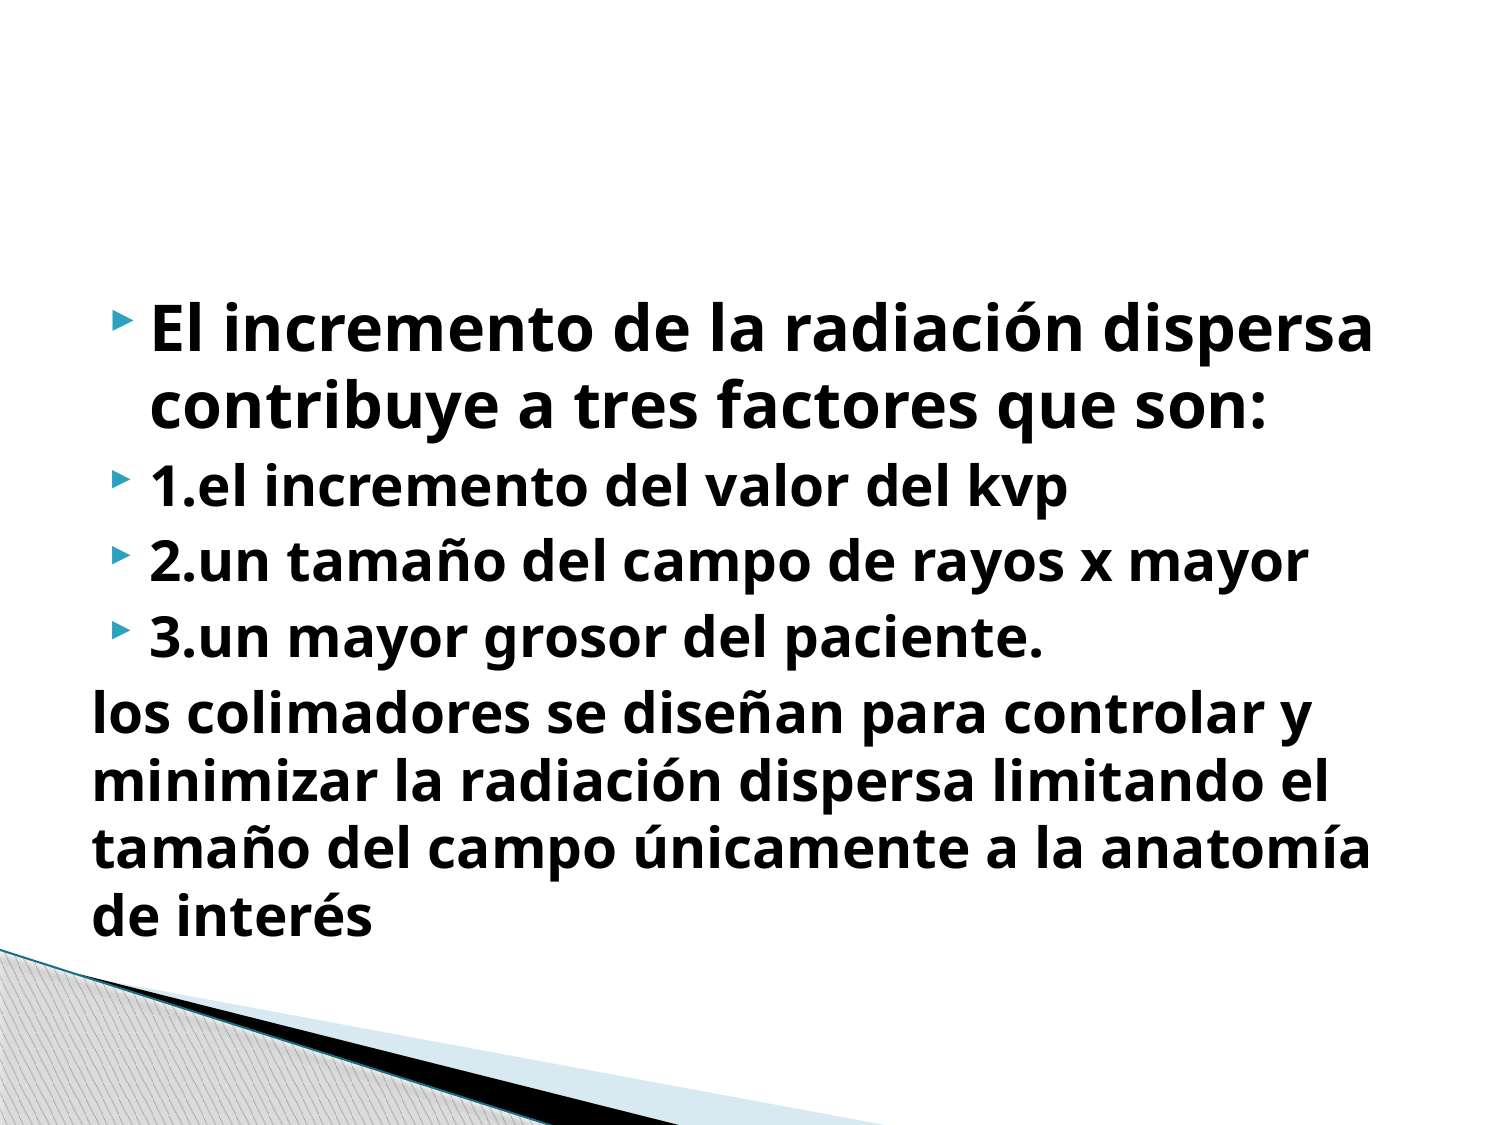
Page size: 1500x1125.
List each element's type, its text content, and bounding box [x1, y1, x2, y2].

list El incremento de la radiación dispersa contribuye a tres factores que son: 1.el incremento del valor del kvp 2.un tamaño del campo de rayos x mayor 3.un mayor grosor del paciente. los colimadores se diseñan para controlar y minimizar la radiación dispersa limitando el tamaño del campo únicamente a la anatomía de interés [76, 278, 1427, 1022]
